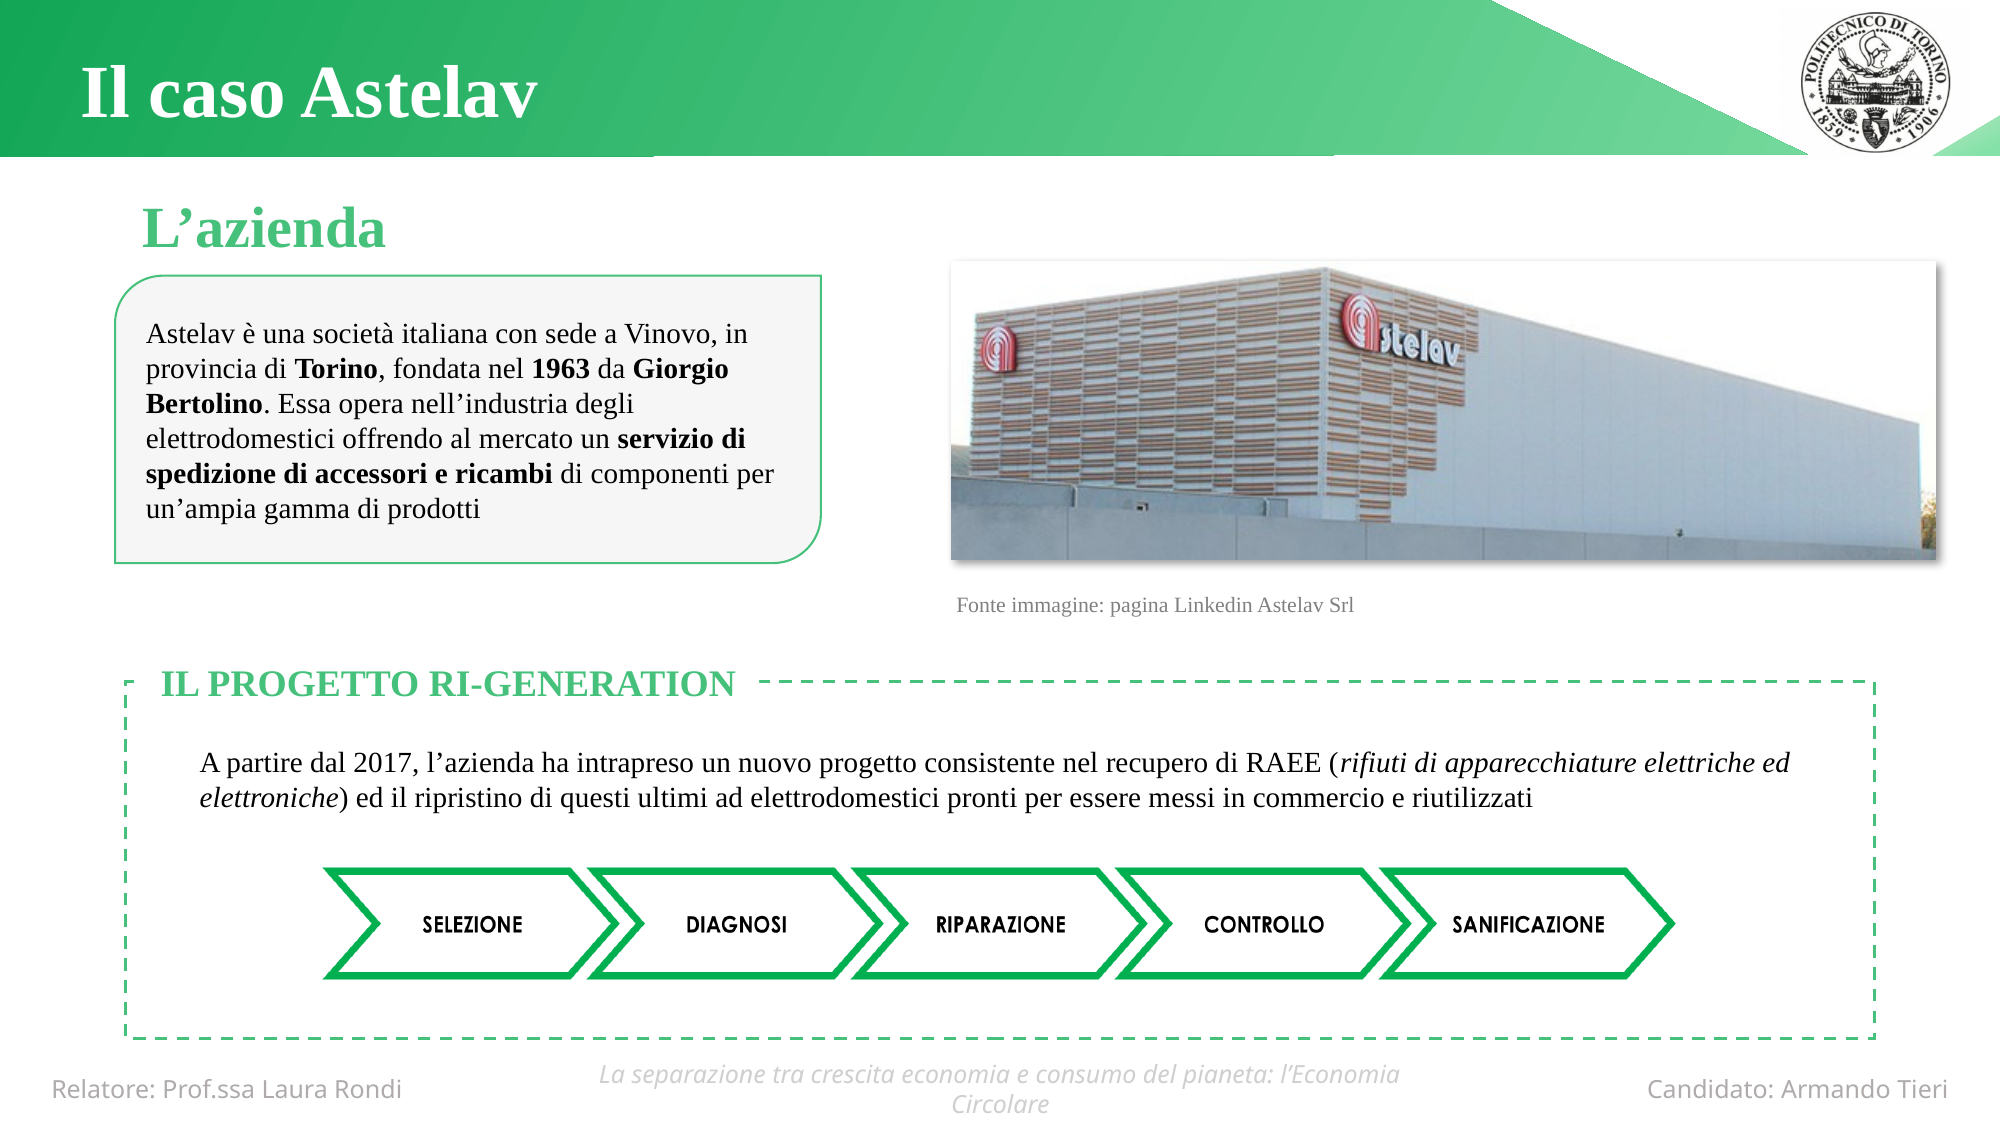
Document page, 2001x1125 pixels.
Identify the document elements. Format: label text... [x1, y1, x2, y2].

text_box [115, 197, 821, 575]
picture [1779, 6, 1972, 157]
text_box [125, 633, 1875, 1039]
title Il caso Astelav [65, 29, 1691, 158]
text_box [941, 261, 1936, 637]
